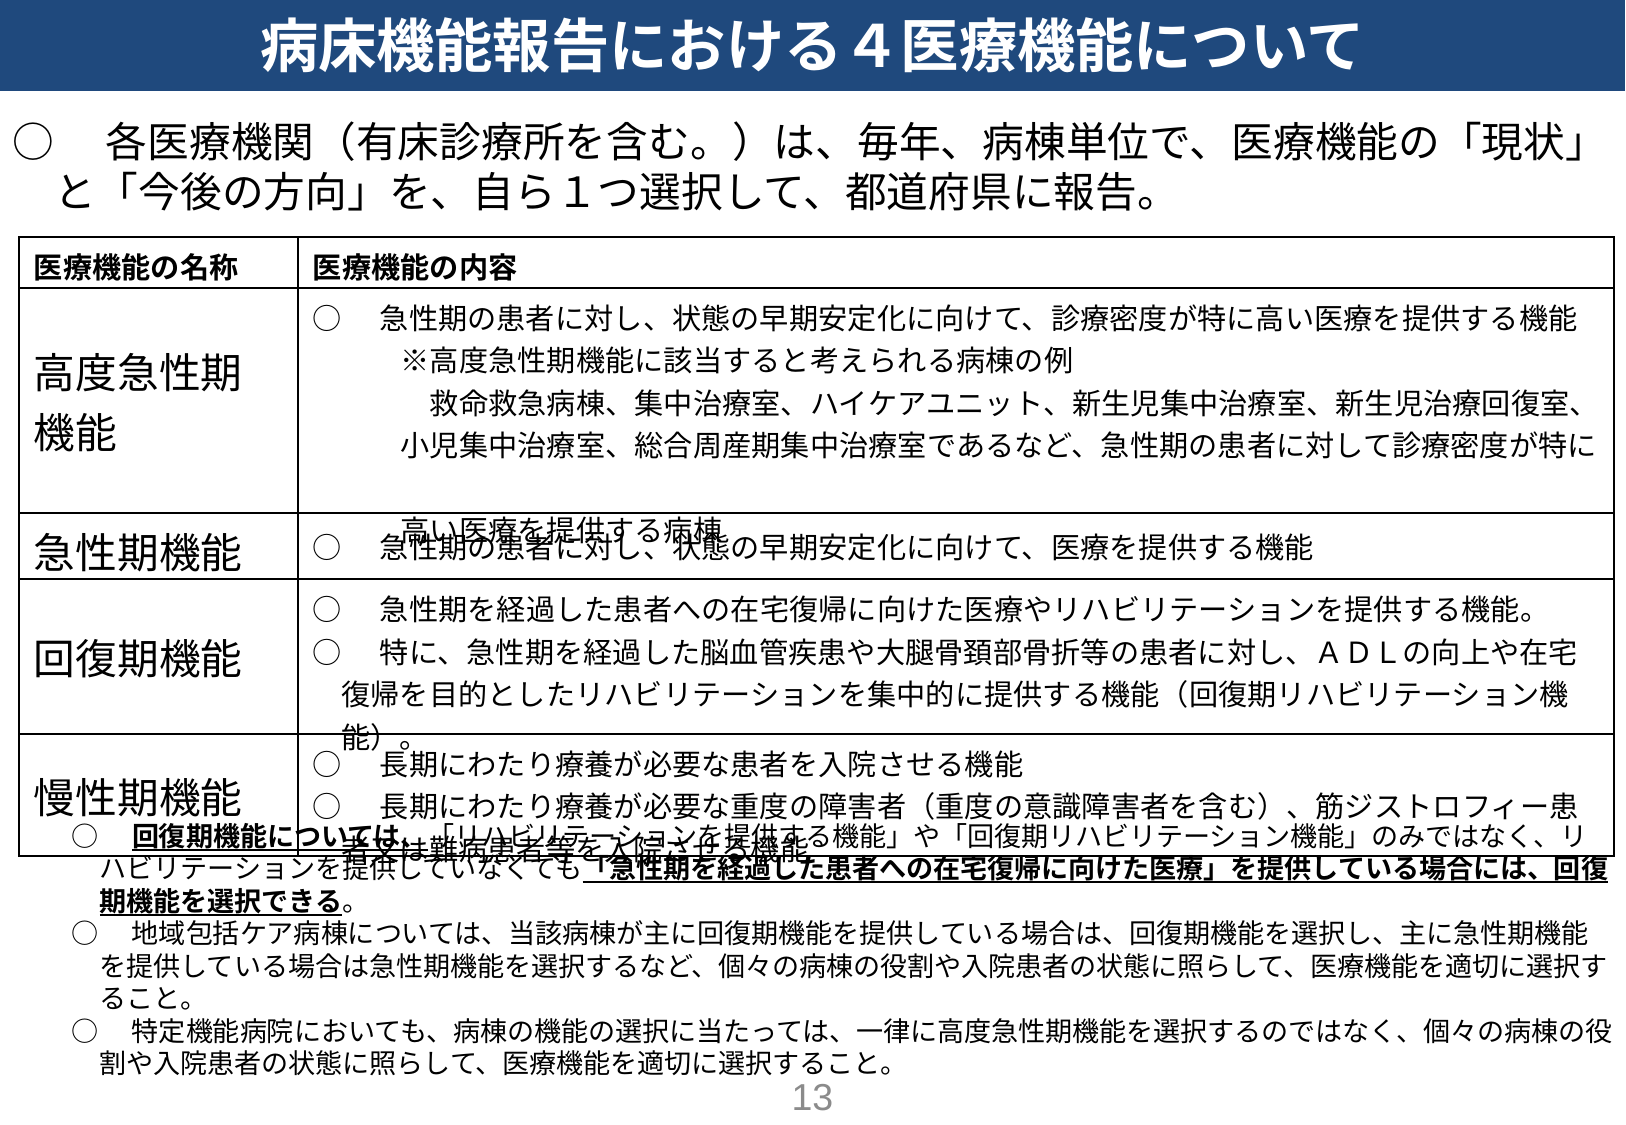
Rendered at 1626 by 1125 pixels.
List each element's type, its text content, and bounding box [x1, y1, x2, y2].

table_cell 回復期機能 [20, 580, 297, 733]
table_header 医療機能の内容 [299, 238, 1613, 287]
table_header 医療機能の名称 [20, 238, 297, 287]
table_cell 慢性期機能 [20, 735, 297, 855]
table_cell 高度急性期機能 [20, 289, 297, 512]
text_box ○ 各医療機関（有床診療所を含む。）は、毎年、病棟単位で、医療機能の「現状」と「今後の方向」を、自ら１つ選択して、都道府県に報告。 [4, 108, 1625, 923]
table_cell ○ 急性期の患者に対し、状態の早期安定化に向けて、医療を提供する機能 [299, 514, 1613, 578]
text_box 病床機能報告における４医療機能について [0, 0, 1625, 91]
table_cell ○ 急性期の患者に対し、状態の早期安定化に向けて、診療密度が特に高い医療を提供する機能 ※高度急性期機能に該当すると考えられる病棟の例 救命救急病棟、集中治療室、ハイケアユニット、新生児集中治療室、新生児治療回復室、 小児集中治療室、総合周産期集中治療室であるなど、急性期の患者に対して診療密度が特に 高い医療を提供する病棟 [299, 289, 1613, 512]
table_cell ○ 長期にわたり療養が必要な患者を入院させる機能 ○ 長期にわたり療養が必要な重度の障害者（重度の意識障害者を含む）、筋ジストロフィー患者又は難病患者等を入院させる機能 [299, 735, 1613, 811]
text_box ○ 回復期機能については、「リハビリテーションを提供する機能」や「回復期リハビリテーション機能」のみではなく、リハビリテーションを提供していなくても「急性期を経過した患者への在宅復帰に向けた医療」を提供している場合には、回復期機能を選択できる。 ○ 地域包括ケア病棟については、当該病棟が主に回復期機能を提供している場合は、回復期機能を選択し、主に急性期機能を提供している場合は急性期機能を選択するなど、個々の病棟の役割や入院患者の状態に照らして、医療機能を適切に選択すること。 ○ 特定機能病院においても、病棟の機能の選択に当たっては、一律に高度急性期機能を選択するのではなく、個々の病棟の役割や入院患者の状態に照らして、医療機能を適切に選択すること。 [56, 811, 1625, 1087]
slide_number 13 [622, 1065, 1003, 1125]
table_cell 急性期機能 [20, 514, 297, 578]
table_cell ○ 急性期を経過した患者への在宅復帰に向けた医療やリハビリテーションを提供する機能。 ○ 特に、急性期を経過した脳血管疾患や大腿骨頚部骨折等の患者に対し、ＡＤＬの向上や在宅復帰を目的としたリハビリテーションを集中的に提供する機能（回復期リハビリテーション機能）。 [299, 580, 1613, 733]
